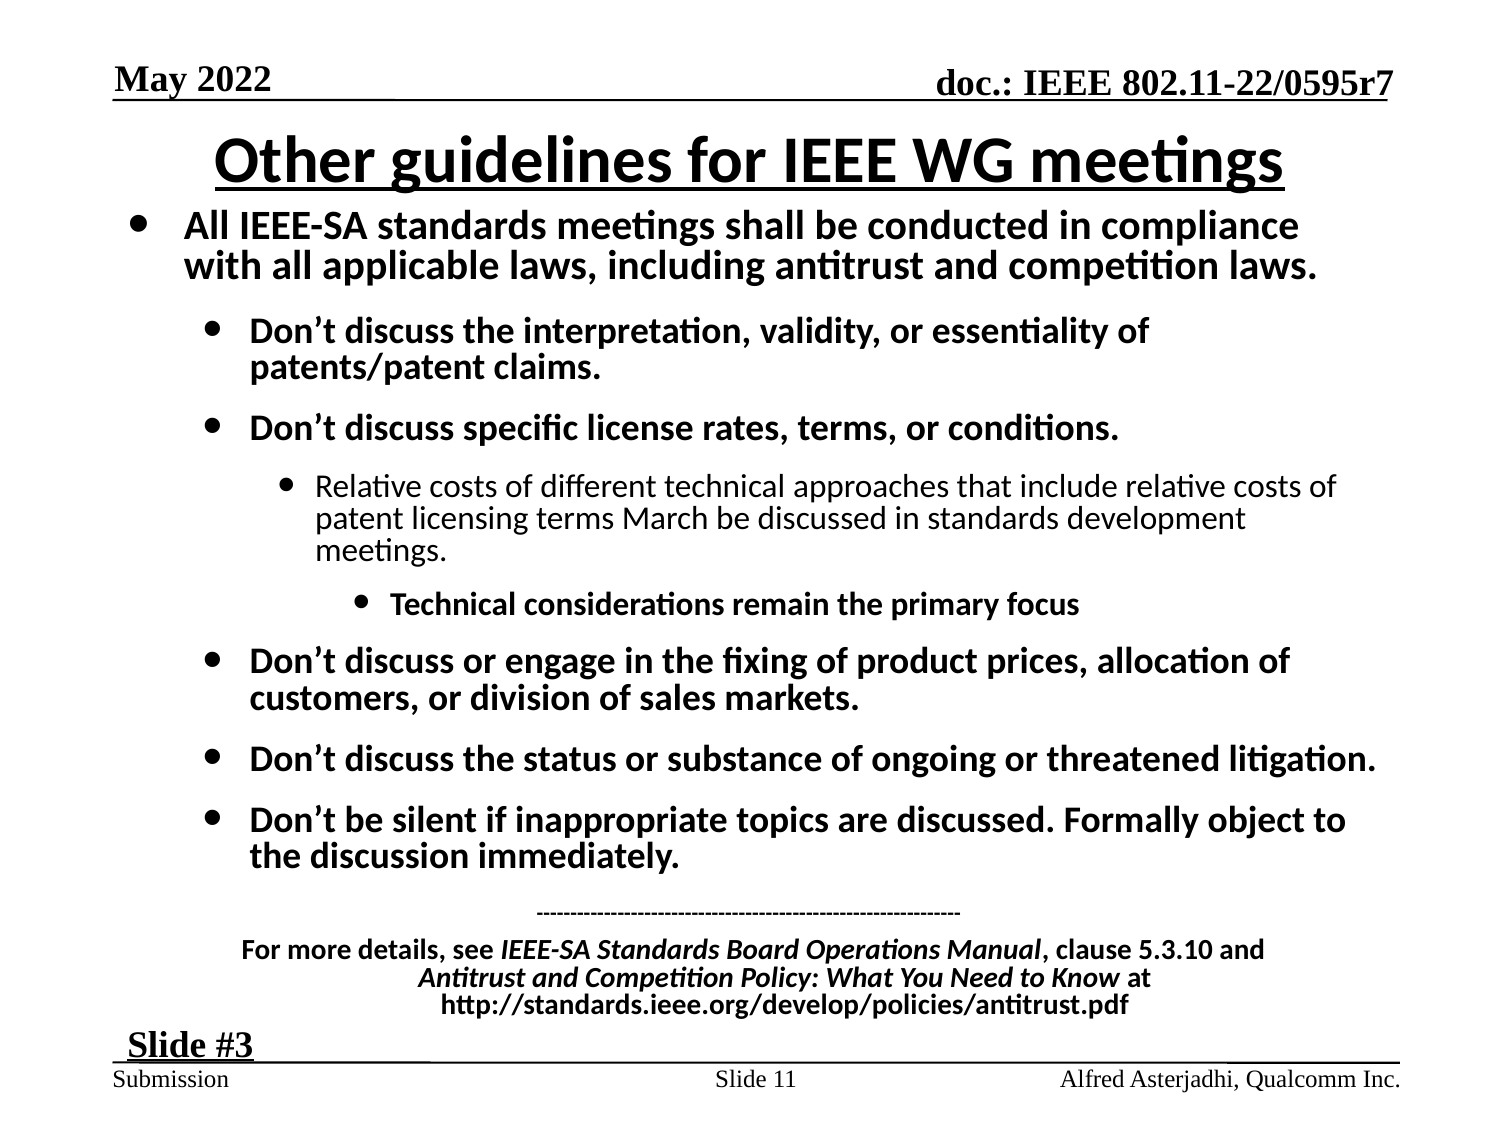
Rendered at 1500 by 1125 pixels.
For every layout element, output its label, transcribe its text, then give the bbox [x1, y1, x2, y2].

footer Alfred Asterjadhi, Qualcomm Inc. [878, 1061, 1402, 1093]
list All IEEE-SA standards meetings shall be conducted in compliance with all applicable laws, including antitrust and competition laws. Don’t discuss the interpretation, validity, or essentiality of patents/patent claims. Don’t discuss specific license rates, terms, or conditions. Relative costs of different technical approaches that include relative costs of patent licensing terms March be discussed in standards development meetings. Technical considerations remain the primary focus Don’t discuss or engage in the fixing of product prices, allocation of customers, or division of sales markets. Don’t discuss the status or substance of ongoing or threatened litigation. Don’t be silent if inappropriate topics are discussed. Formally object to the discussion immediately. --------------------------------------------------------------- For more details, see IEEE-SA Standards Board Operations Manual, clause 5.3.10 and Antitrust and Competition Policy: What You Need to Know at http://standards.ieee.org/develop/policies/antitrust.pdf [112, 199, 1402, 1063]
title Other guidelines for IEEE WG meetings [112, 112, 1388, 199]
slide_number Slide 11 [712, 1061, 800, 1123]
text_box Slide #3 [112, 1012, 269, 1073]
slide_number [114, 54, 493, 100]
